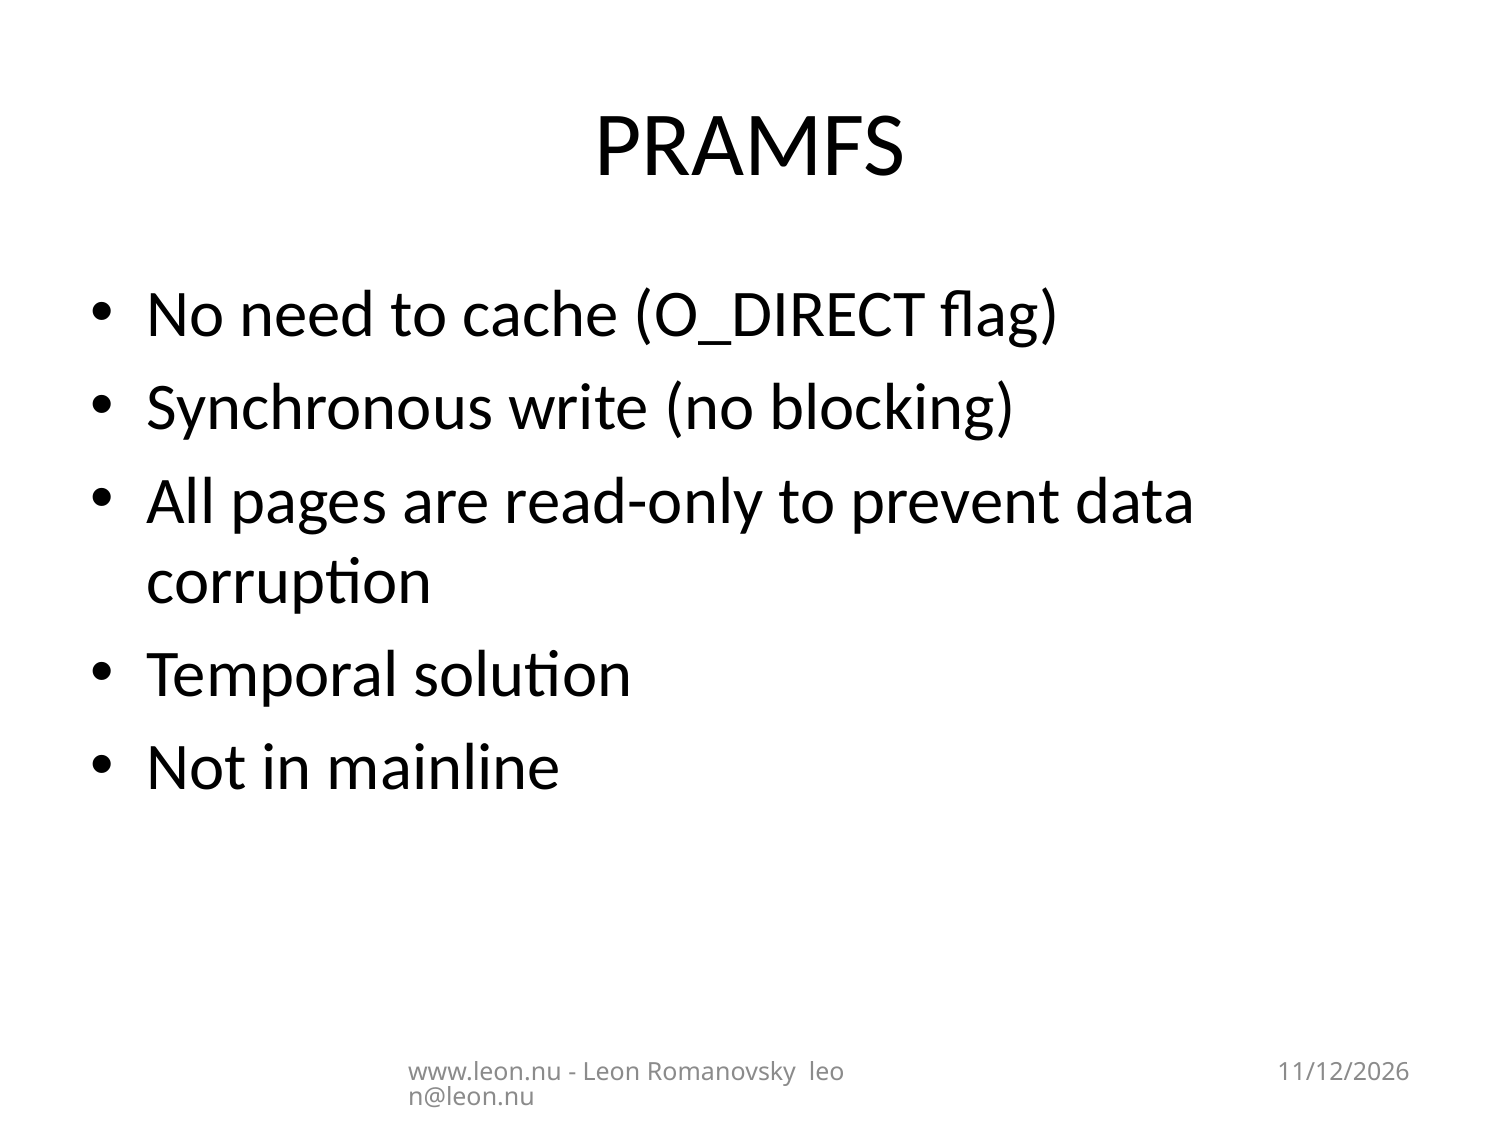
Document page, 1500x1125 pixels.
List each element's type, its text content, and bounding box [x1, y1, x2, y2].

list No need to cache (O_DIRECT flag) Synchronous write (no blocking) All pages are read-only to prevent data corruption Temporal solution Not in mainline [75, 262, 1425, 1005]
footer www.leon.nu - Leon Romanovsky leon@leon.nu [512, 1042, 988, 1103]
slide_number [1074, 1042, 1425, 1103]
title PRAMFS [75, 45, 1425, 233]
